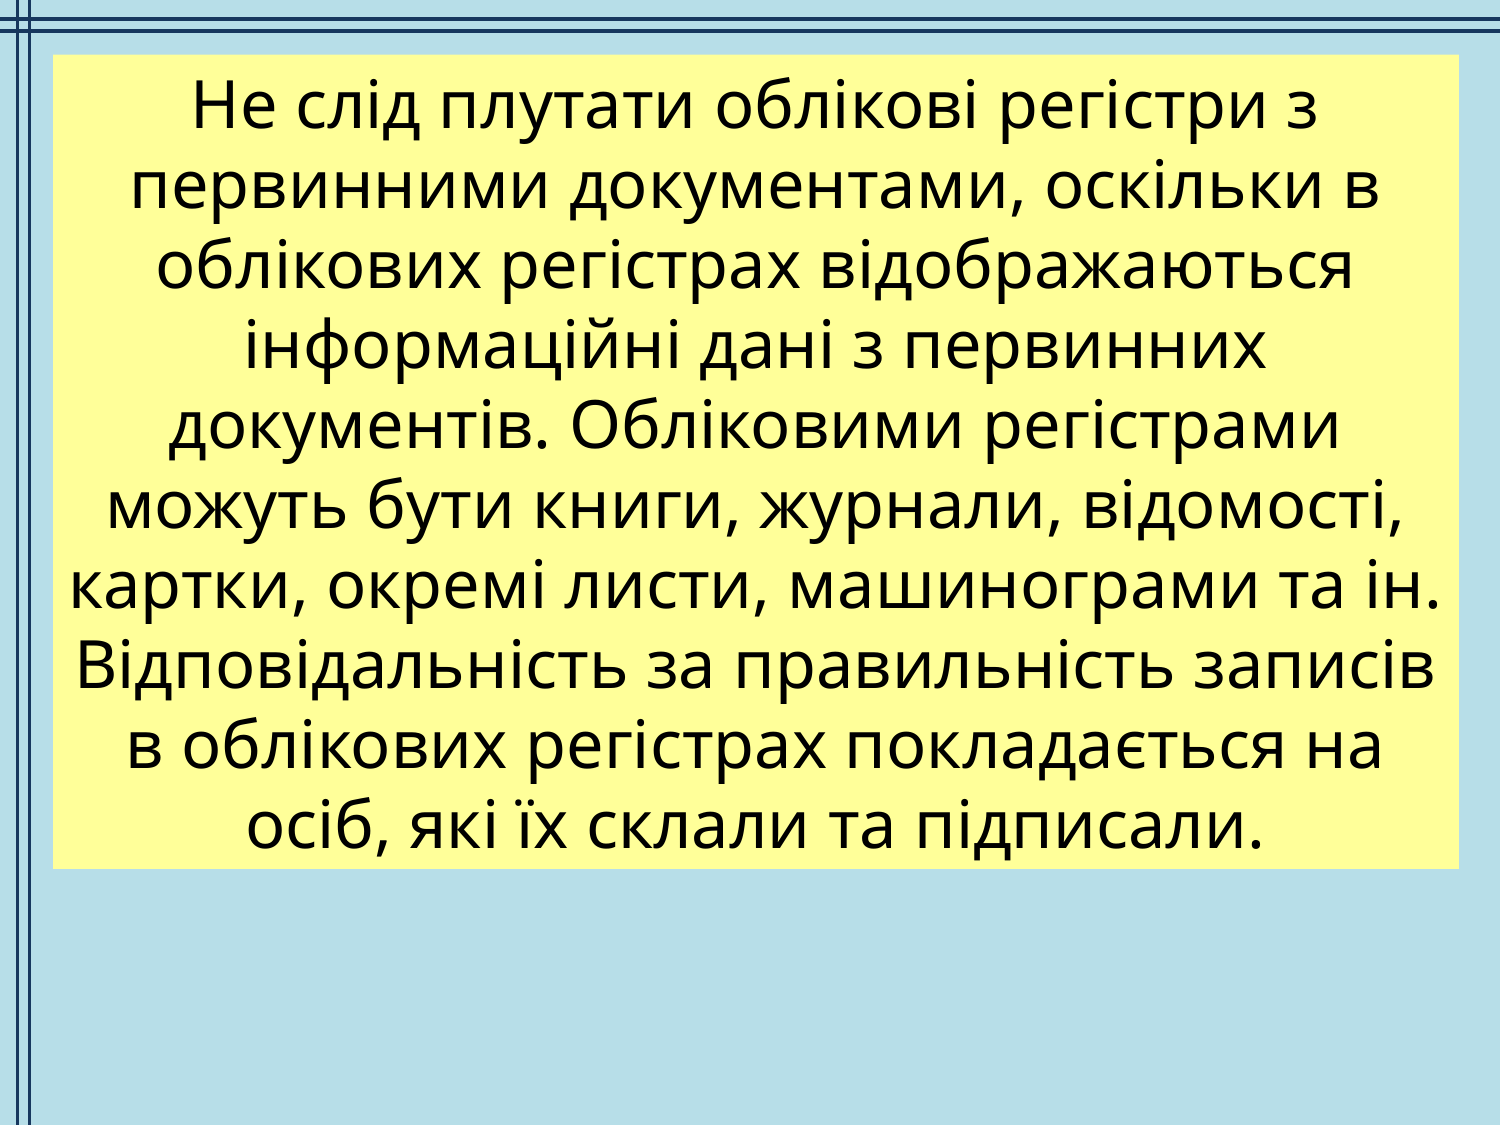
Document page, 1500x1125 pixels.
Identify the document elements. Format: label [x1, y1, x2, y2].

text_box [0, 0, 1500, 1125]
